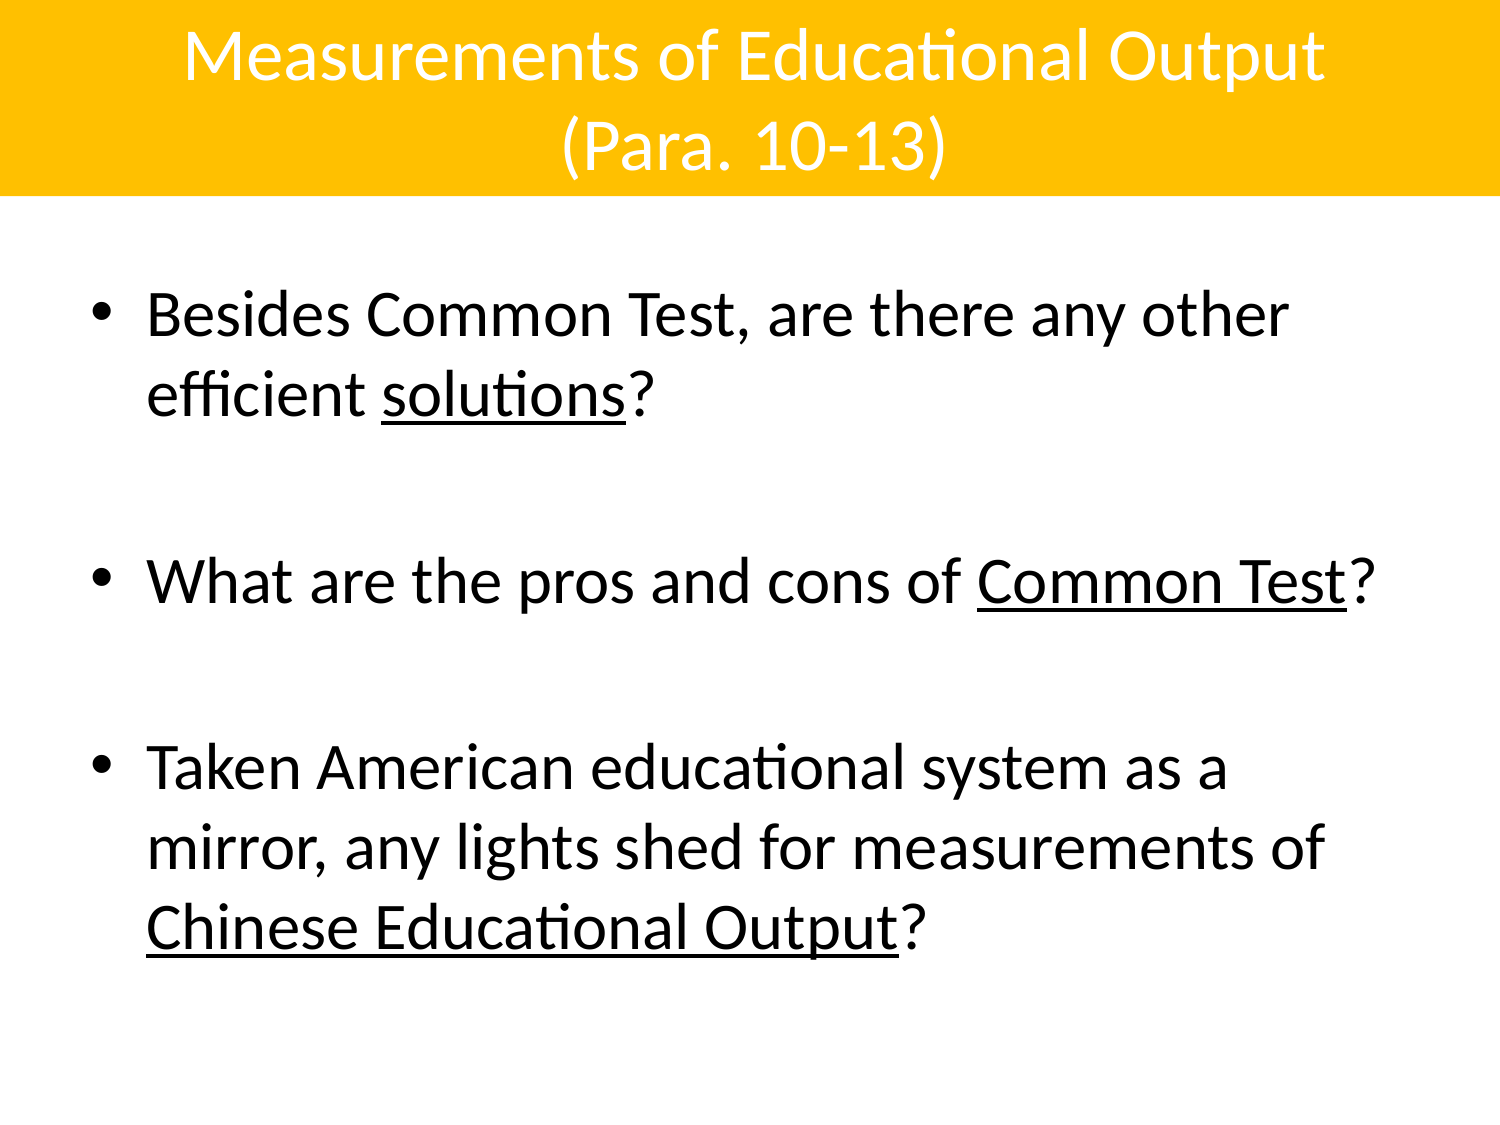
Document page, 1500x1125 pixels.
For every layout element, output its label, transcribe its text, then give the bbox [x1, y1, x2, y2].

title Measurements of Educational Output (Para. 10-13) [41, 19, 1468, 173]
text_box [0, 0, 1500, 198]
list Besides Common Test, are there any other efficient solutions? What are the pros and cons of Common Test? Taken American educational system as a mirror, any lights shed for measurements of Chinese Educational Output? [75, 262, 1425, 1005]
